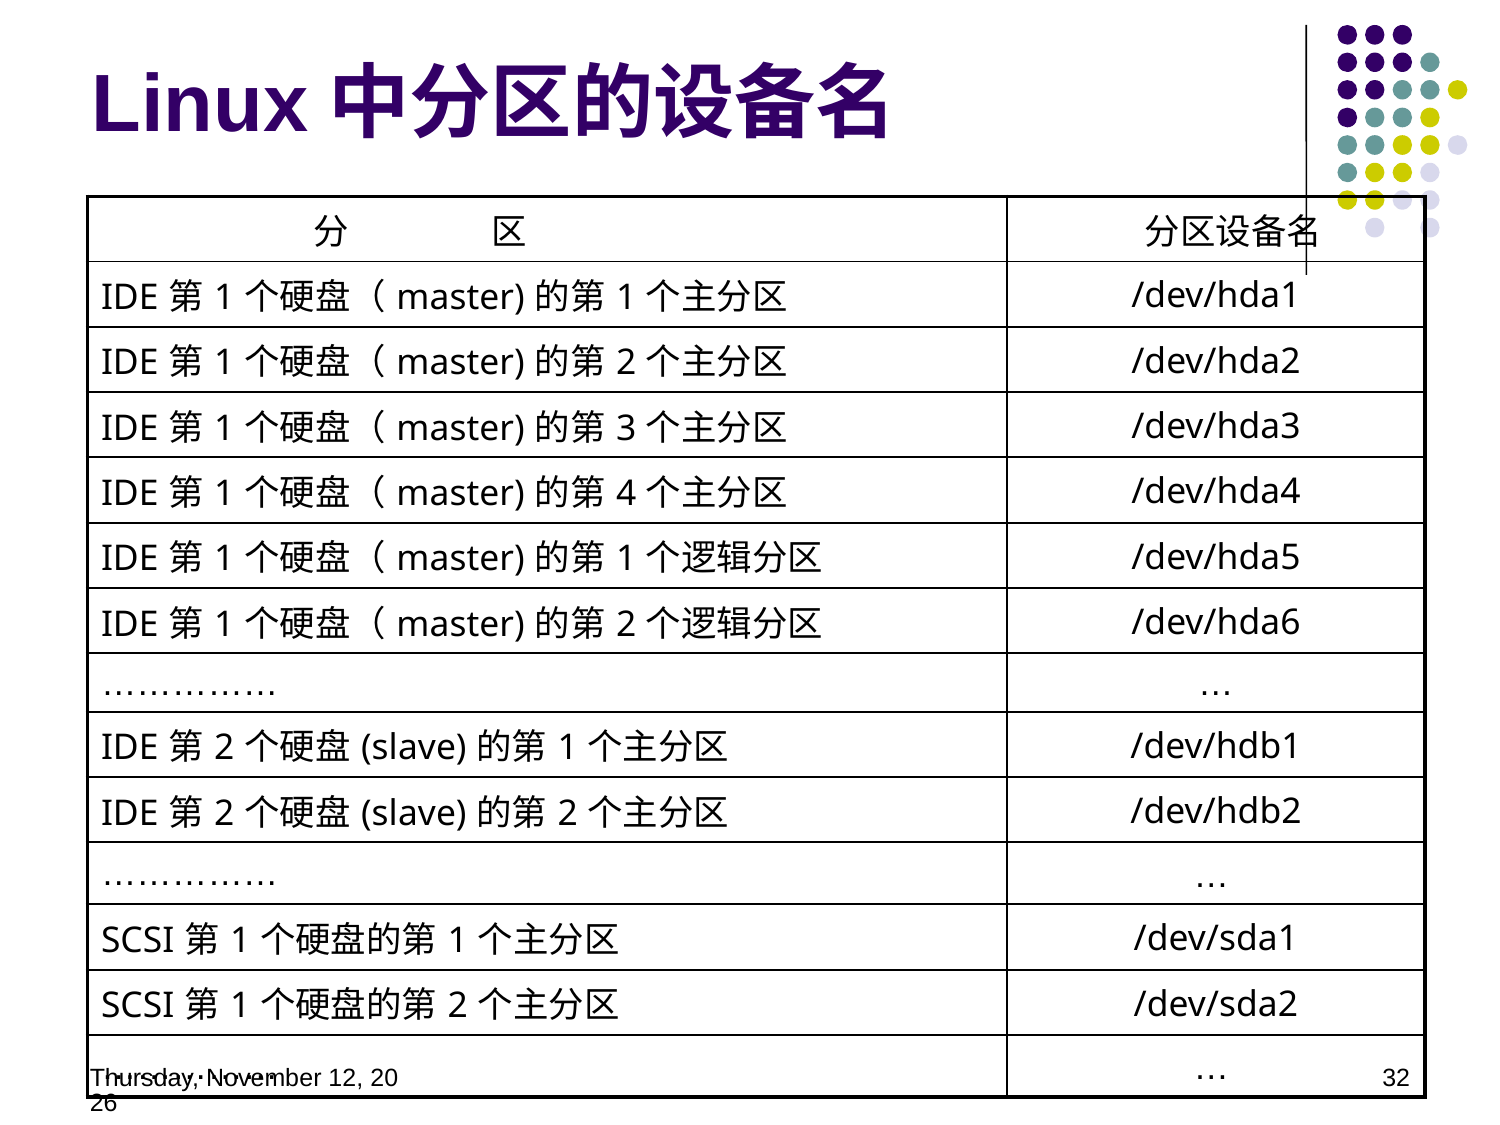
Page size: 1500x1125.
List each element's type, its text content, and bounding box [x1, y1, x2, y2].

table_cell …………… [89, 843, 1006, 903]
table_cell /dev/hda4 [1008, 458, 1423, 522]
table_cell IDE第1个硬盘（master)的第1个主分区 [89, 262, 1006, 326]
table_header 分区设备名 [1008, 198, 1423, 261]
table_cell /dev/hda1 [1008, 262, 1423, 326]
table_cell /dev/hdb1 [1008, 713, 1423, 776]
table_header 分 区 [89, 198, 1006, 261]
table_cell /dev/hda6 [1008, 589, 1423, 652]
title Linux中分区的设备名 [76, 42, 1428, 230]
table_cell IDE第2个硬盘(slave)的第1个主分区 [89, 713, 1006, 776]
table_cell /dev/hda5 [1008, 524, 1423, 587]
table_cell …………… [89, 1036, 1006, 1095]
table_cell … [1008, 1036, 1423, 1095]
table_cell IDE第1个硬盘（master)的第2个主分区 [89, 328, 1006, 391]
table_cell /dev/hda3 [1008, 393, 1423, 456]
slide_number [75, 1024, 425, 1100]
table_cell IDE第1个硬盘（master)的第4个主分区 [89, 458, 1006, 522]
table_cell IDE第1个硬盘（master)的第3个主分区 [89, 393, 1006, 456]
table_cell …………… [89, 654, 1006, 711]
table_cell … [1008, 843, 1423, 903]
table_cell IDE第2个硬盘(slave)的第2个主分区 [89, 778, 1006, 841]
table_cell /dev/sda2 [1008, 971, 1423, 1034]
table_cell SCSI第1个硬盘的第2个主分区 [89, 971, 1006, 1034]
table_cell /dev/hda2 [1008, 328, 1423, 391]
table_cell … [1008, 654, 1423, 711]
table_cell IDE第1个硬盘（master)的第1个逻辑分区 [89, 524, 1006, 587]
table_cell SCSI第1个硬盘的第1个主分区 [89, 905, 1006, 969]
table_cell /dev/hdb2 [1008, 778, 1423, 841]
table_cell IDE第1个硬盘（master)的第2个逻辑分区 [89, 589, 1006, 652]
table_cell /dev/sda1 [1008, 905, 1423, 969]
